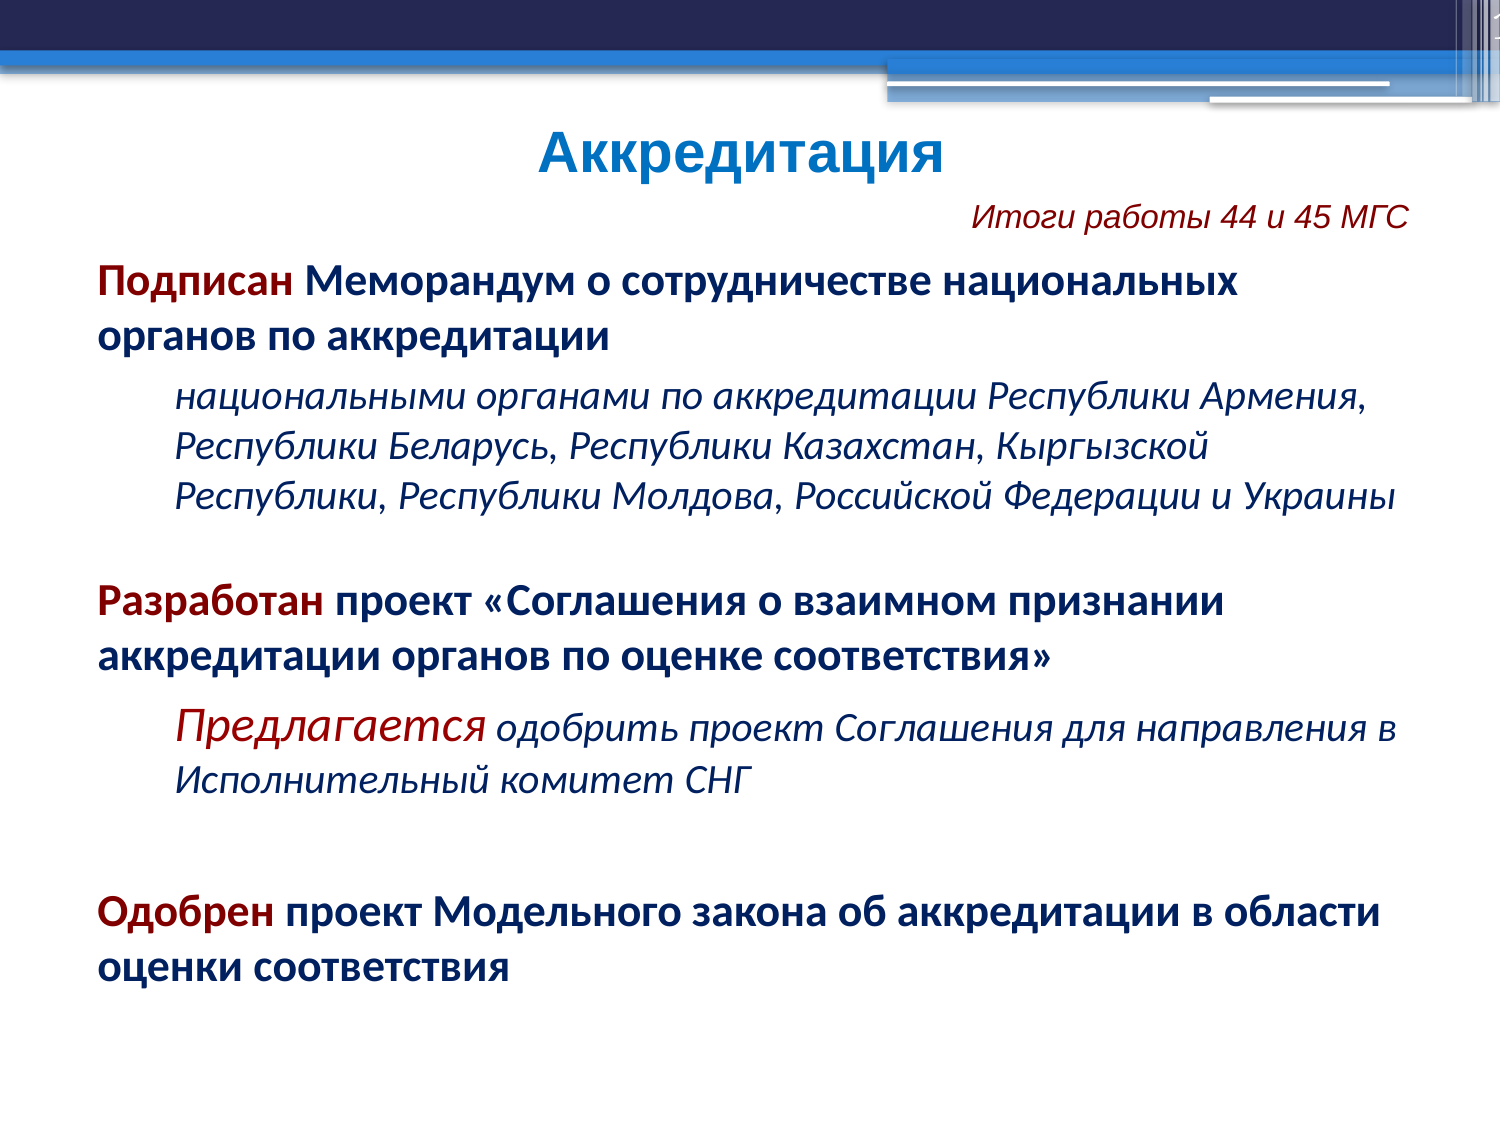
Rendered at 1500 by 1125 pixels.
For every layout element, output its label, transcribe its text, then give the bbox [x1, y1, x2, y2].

text_box Подписан Меморандум о сотрудничестве национальных органов по аккредитации [82, 242, 1401, 368]
text_box Итоги работы 44 и 45 МГС [956, 187, 1435, 243]
text_box национальными органами по аккредитации Республики Армения, Республики Беларусь, Республики Казахстан, Кыргызской Республики, Республики Молдова, Российской Федерации и Украины [159, 360, 1435, 526]
text_box Одобрен проект Модельного закона об аккредитации в области оценки соответствия [82, 873, 1436, 998]
text_box Аккредитация [63, 100, 1419, 198]
text_box 18 [1332, 0, 1500, 61]
text_box Разработан проект «Соглашения о взаимном признании аккредитации органов по оценке соответствия» [82, 562, 1401, 688]
text_box Предлагается одобрить проект Соглашения для направления в Исполнительный комитет СНГ [159, 684, 1435, 810]
